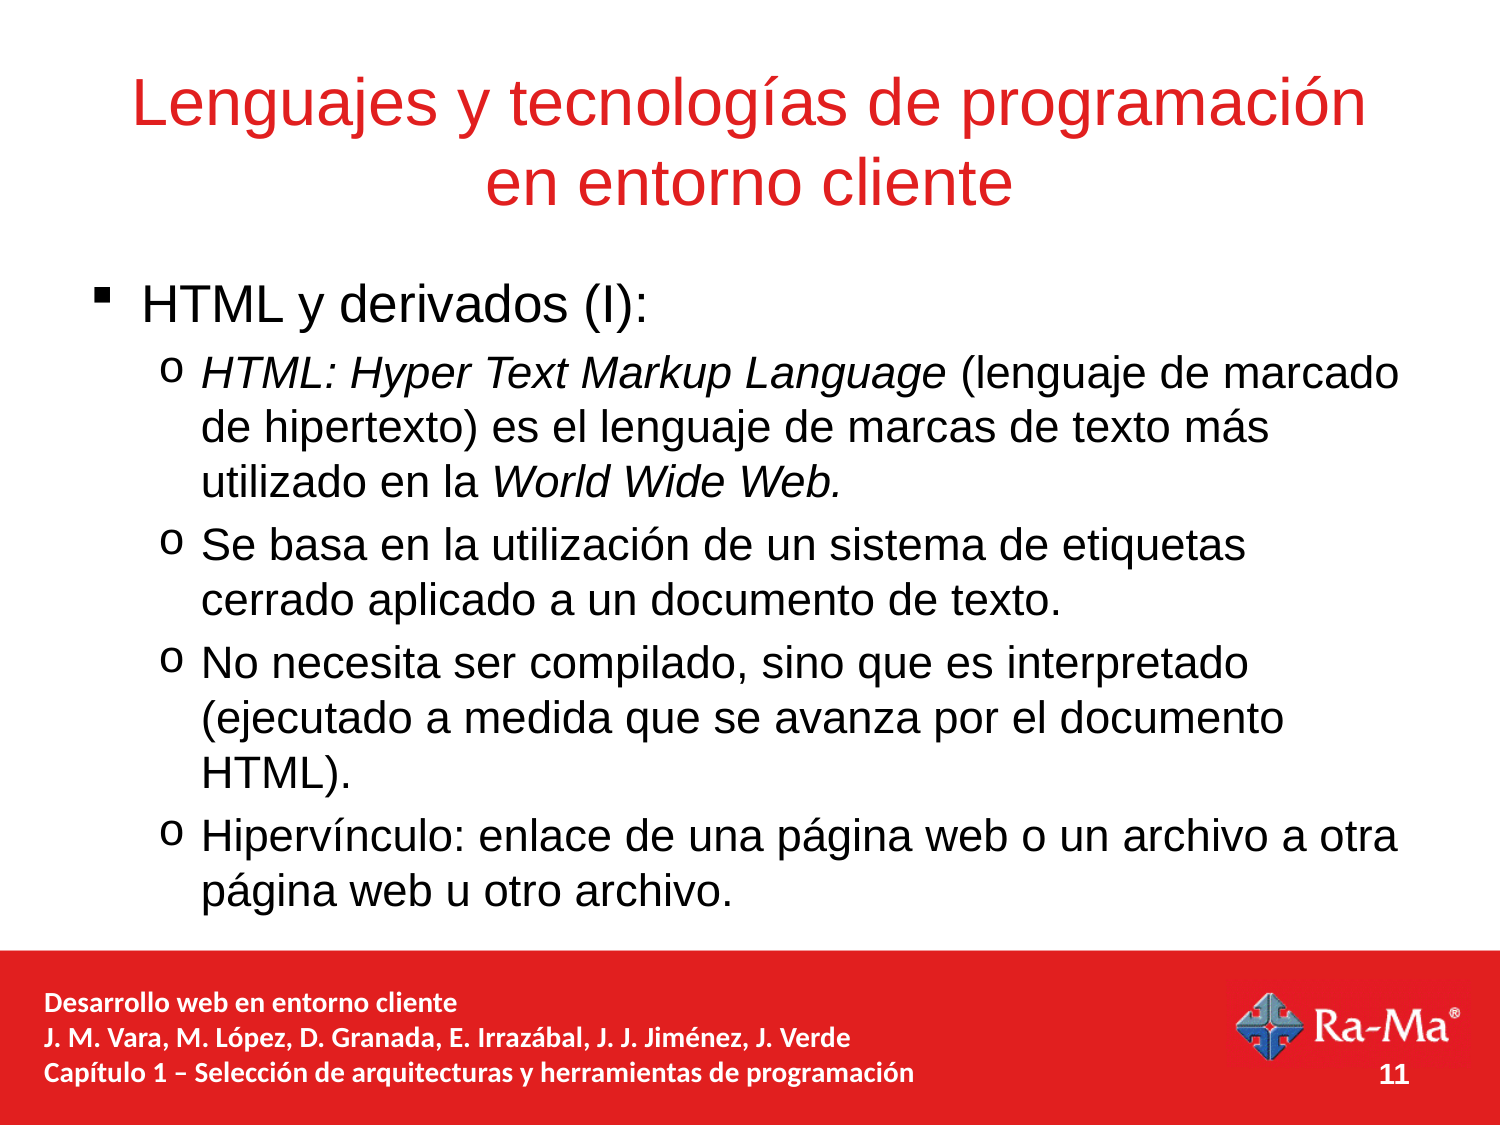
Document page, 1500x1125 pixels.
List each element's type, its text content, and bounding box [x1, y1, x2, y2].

list HTML y derivados (I): HTML: Hyper Text Markup Language (lenguaje de marcado de hipertexto) es el lenguaje de marcas de texto más utilizado en la World Wide Web. Se basa en la utilización de un sistema de etiquetas cerrado aplicado a un documento de texto. No necesita ser compilado, sino que es interpretado (ejecutado a medida que se avanza por el documento HTML). Hipervínculo: enlace de una página web o un archivo a otra página web u otro archivo. [75, 262, 1425, 929]
title Lenguajes y tecnologías de programación en entorno cliente [75, 45, 1425, 233]
picture [0, 0, 1500, 1125]
footer Desarrollo web en entorno cliente J. M. Vara, M. López, D. Granada, E. Irrazábal, J. J. Jiménez, J. Verde Capítulo 1 – Selección de arquitecturas y herramientas de programación [29, 975, 1058, 1094]
slide_number 11 [1074, 1042, 1425, 1103]
